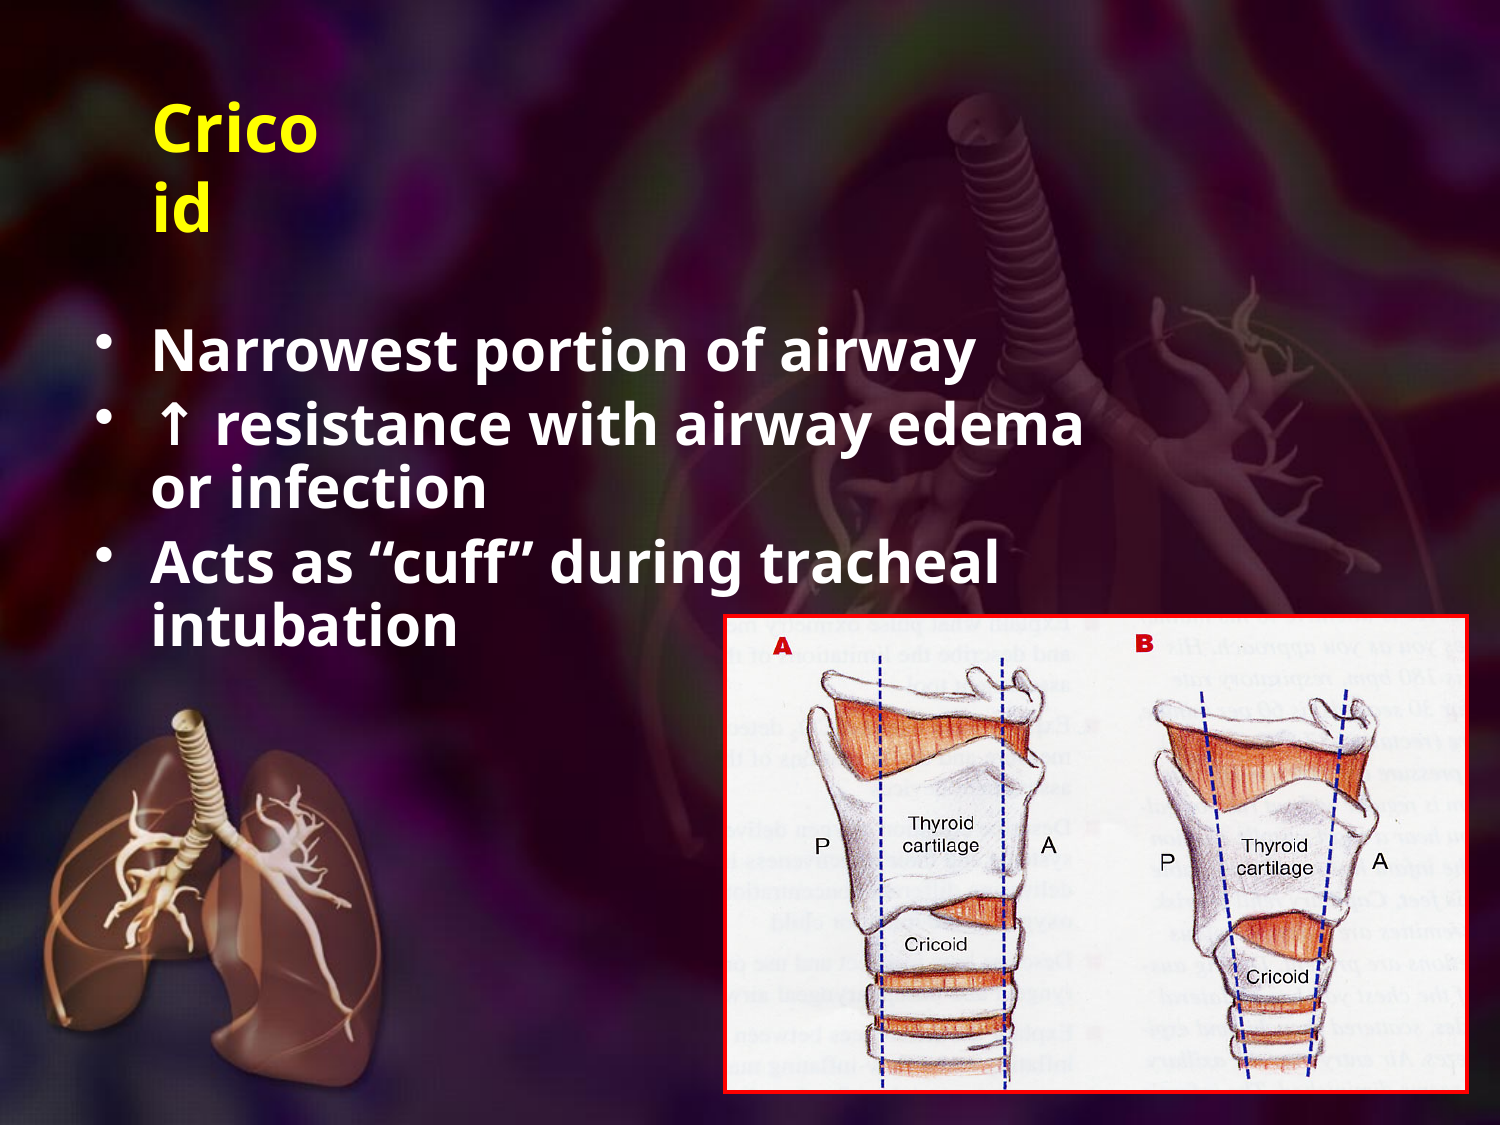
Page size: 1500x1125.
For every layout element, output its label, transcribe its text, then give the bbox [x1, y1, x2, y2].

text_box Cricoid [58, 113, 340, 219]
picture [0, 0, 1500, 1125]
list Narrowest portion of airway ↑ resistance with airway edema or infection Acts as “cuff” during tracheal intubation [79, 156, 1118, 900]
